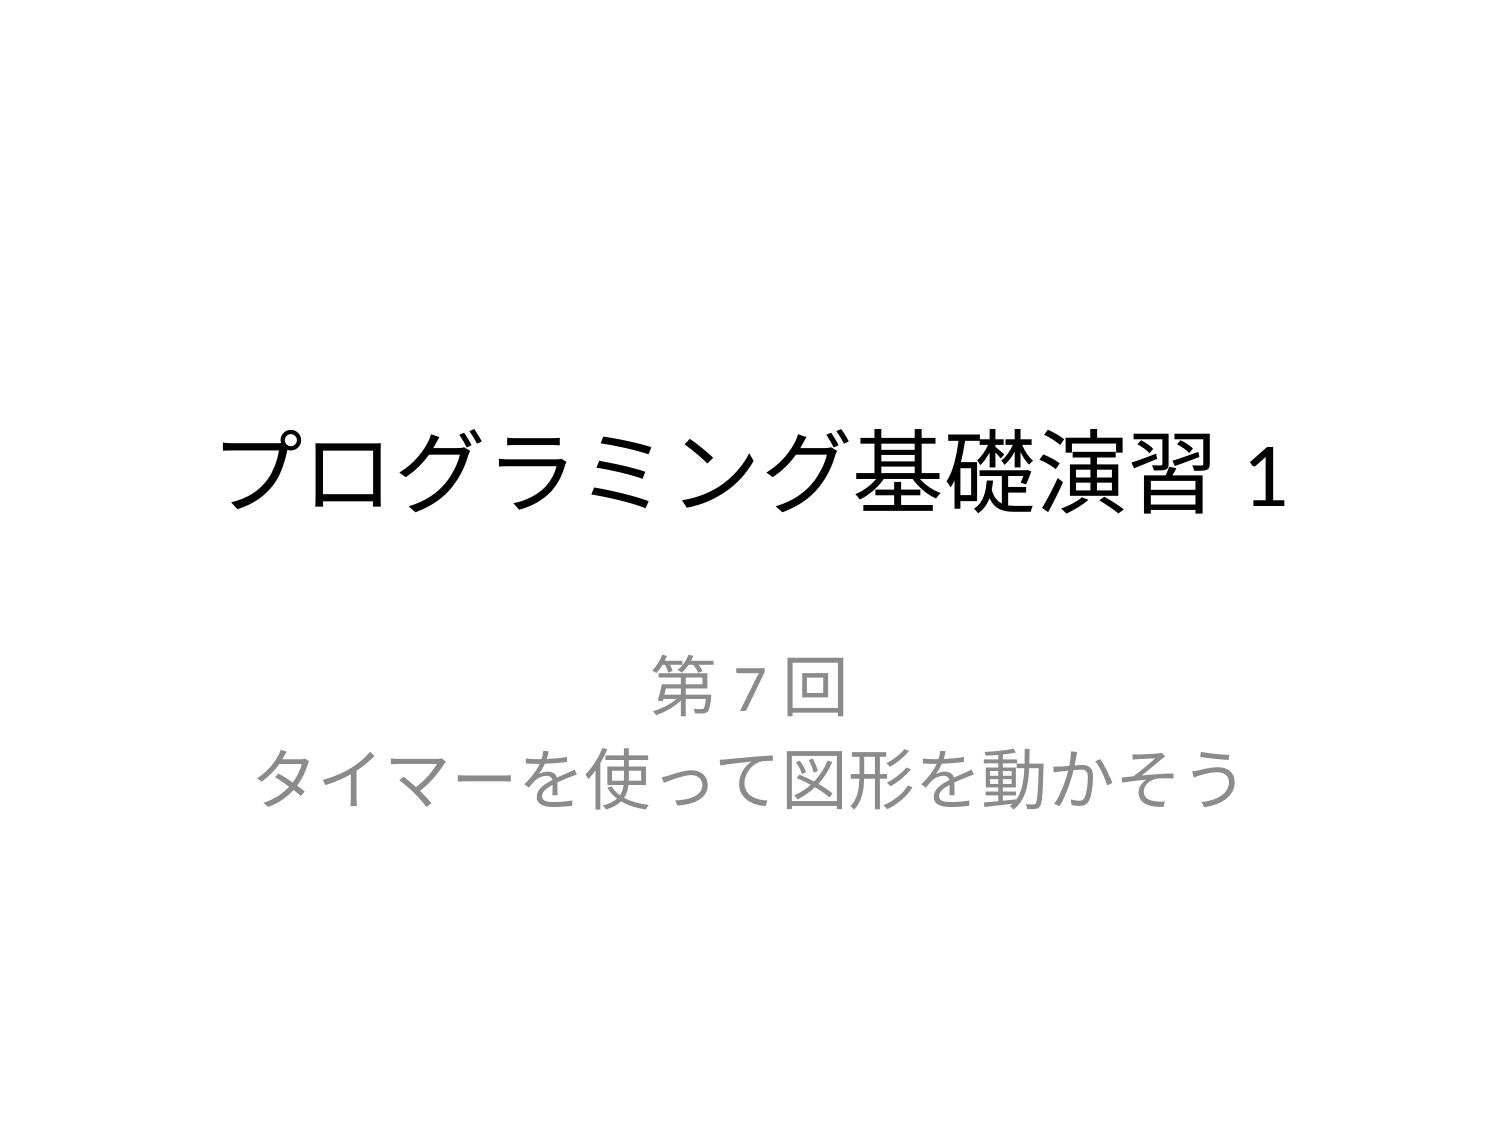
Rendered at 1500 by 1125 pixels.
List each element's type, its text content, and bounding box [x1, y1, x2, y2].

title プログラミング基礎演習1 [112, 349, 1388, 591]
subtitle 第7回 タイマーを使って図形を動かそう [225, 637, 1275, 925]
